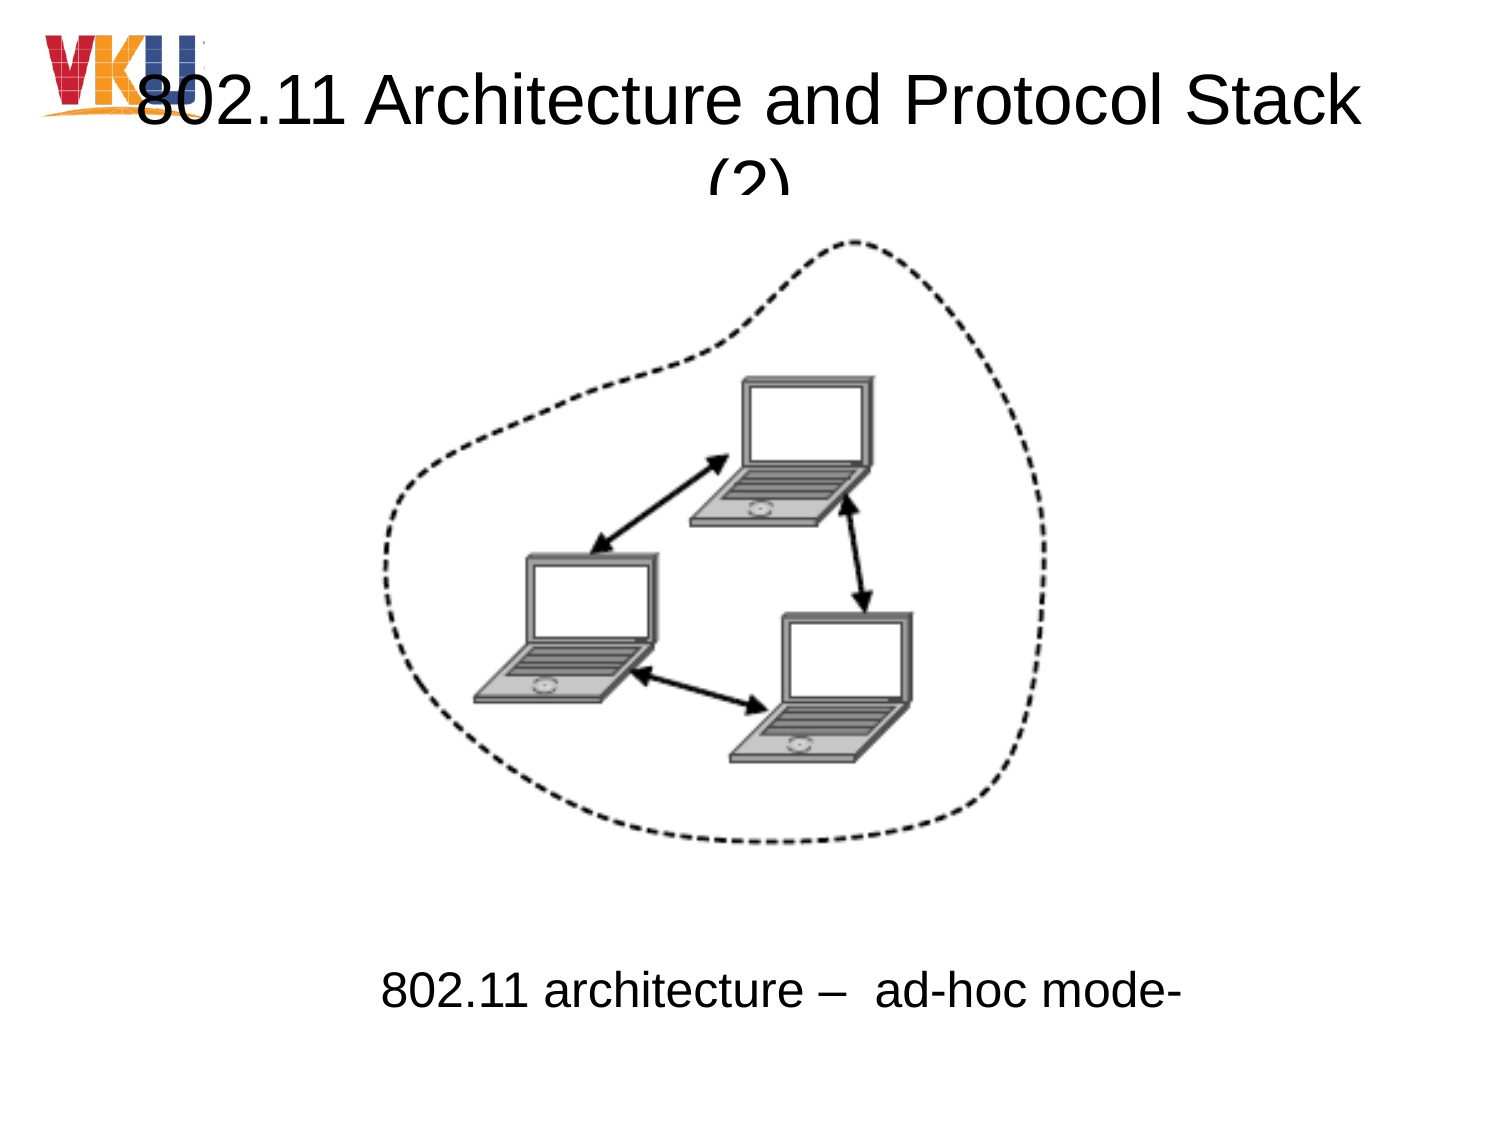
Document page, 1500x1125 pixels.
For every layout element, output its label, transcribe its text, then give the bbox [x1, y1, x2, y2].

title 802.11 Architecture and Protocol Stack (2) [75, 45, 1425, 233]
list 802.11 architecture – ad-hoc mode- [62, 950, 1500, 1088]
picture [349, 195, 1076, 861]
picture [30, 21, 211, 129]
